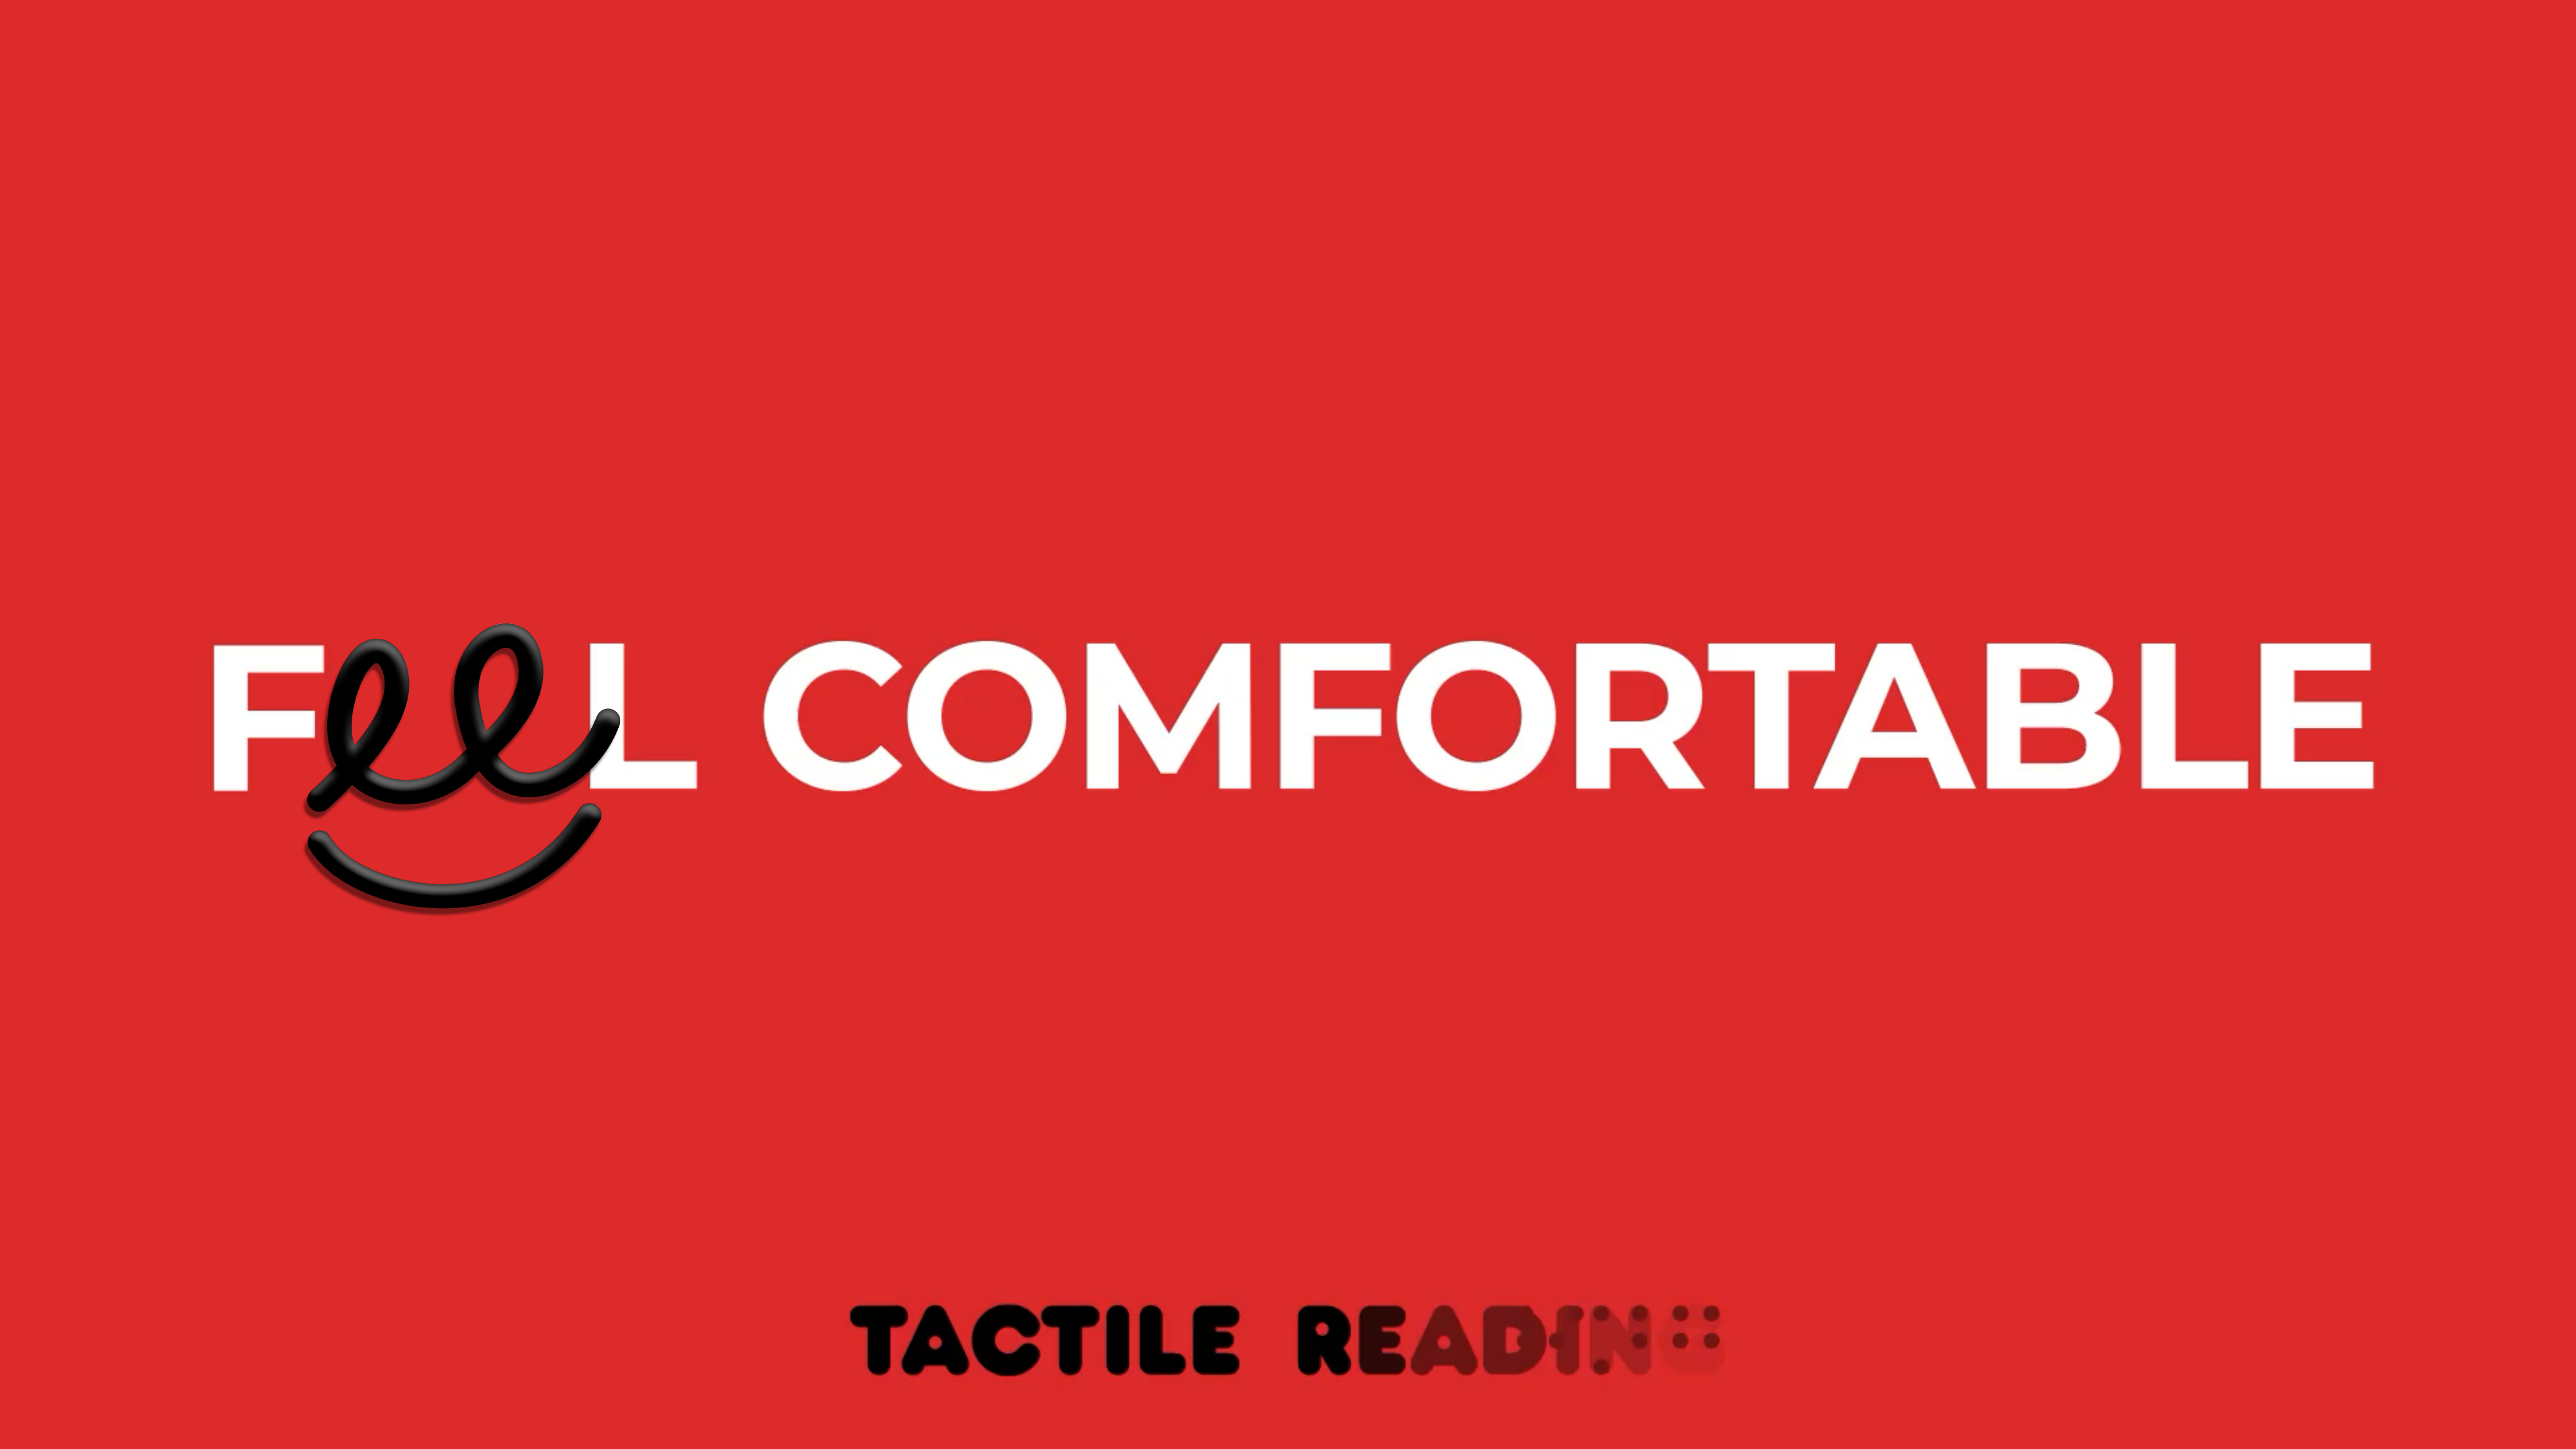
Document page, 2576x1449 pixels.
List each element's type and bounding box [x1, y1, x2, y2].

picture [257, 577, 670, 954]
text_box [0, 0, 2576, 1449]
